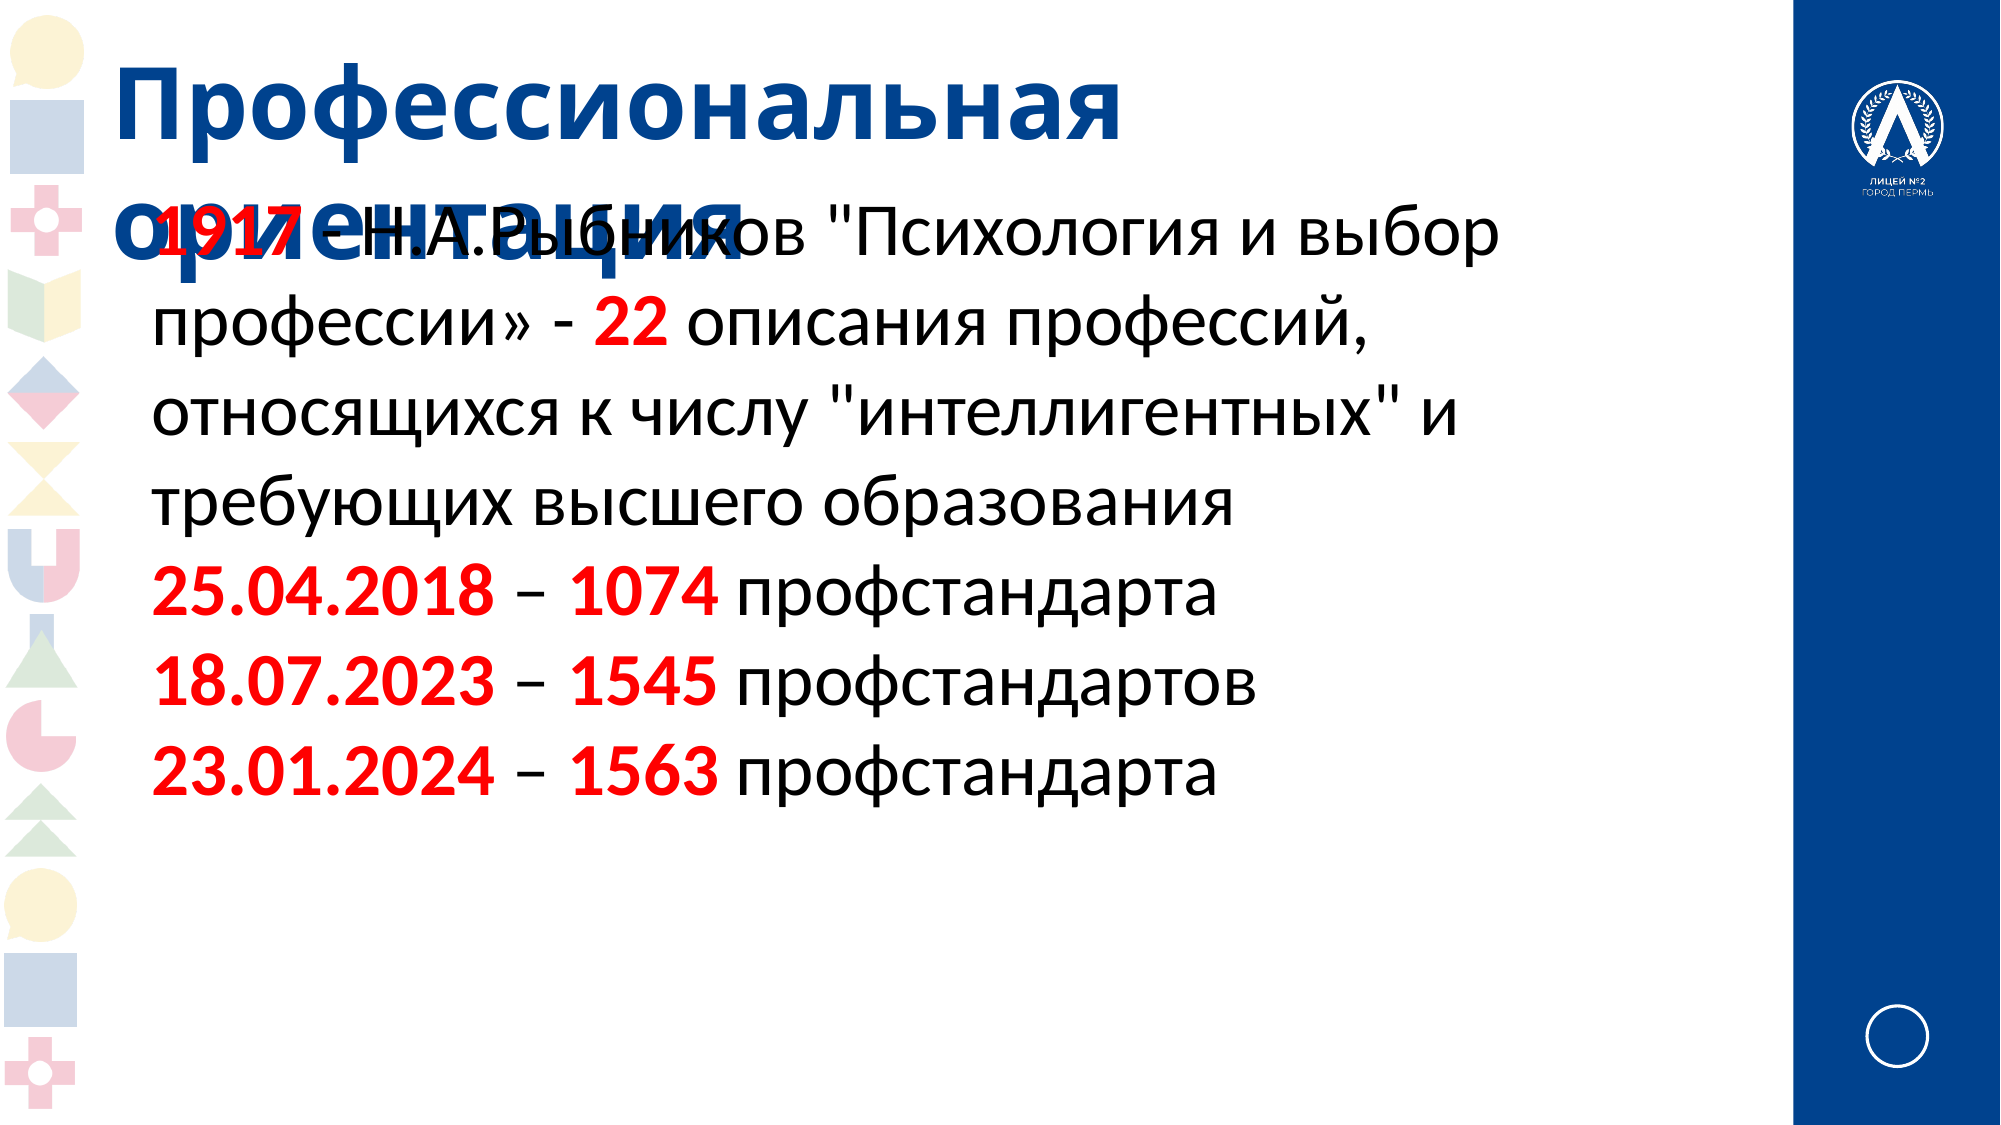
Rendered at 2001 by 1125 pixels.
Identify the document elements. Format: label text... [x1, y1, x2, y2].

text_box 1917 - Н.А.Рыбников "Психология и выбор профессии» - 22 описания профессий, относящихся к числу "интеллигентных" и требующих высшего образования 25.04.2018 – 1074 профстандарта 18.07.2023 – 1545 профстандартов 23.01.2024 – 1563 профстандарта [137, 173, 1734, 863]
picture [5, 700, 76, 772]
picture [1851, 80, 1944, 197]
picture [4, 953, 77, 1027]
picture [6, 356, 80, 430]
picture [4, 783, 77, 857]
picture [6, 529, 80, 603]
picture [7, 269, 81, 343]
picture [4, 1037, 75, 1109]
picture [10, 15, 84, 89]
picture [10, 184, 82, 256]
text_box [1865, 1004, 1929, 1068]
text_box Профессиональная ориентация [96, 32, 1751, 287]
picture [6, 442, 80, 516]
text_box [1792, 0, 2000, 1125]
picture [4, 868, 77, 942]
picture [5, 614, 78, 688]
picture [10, 100, 84, 174]
